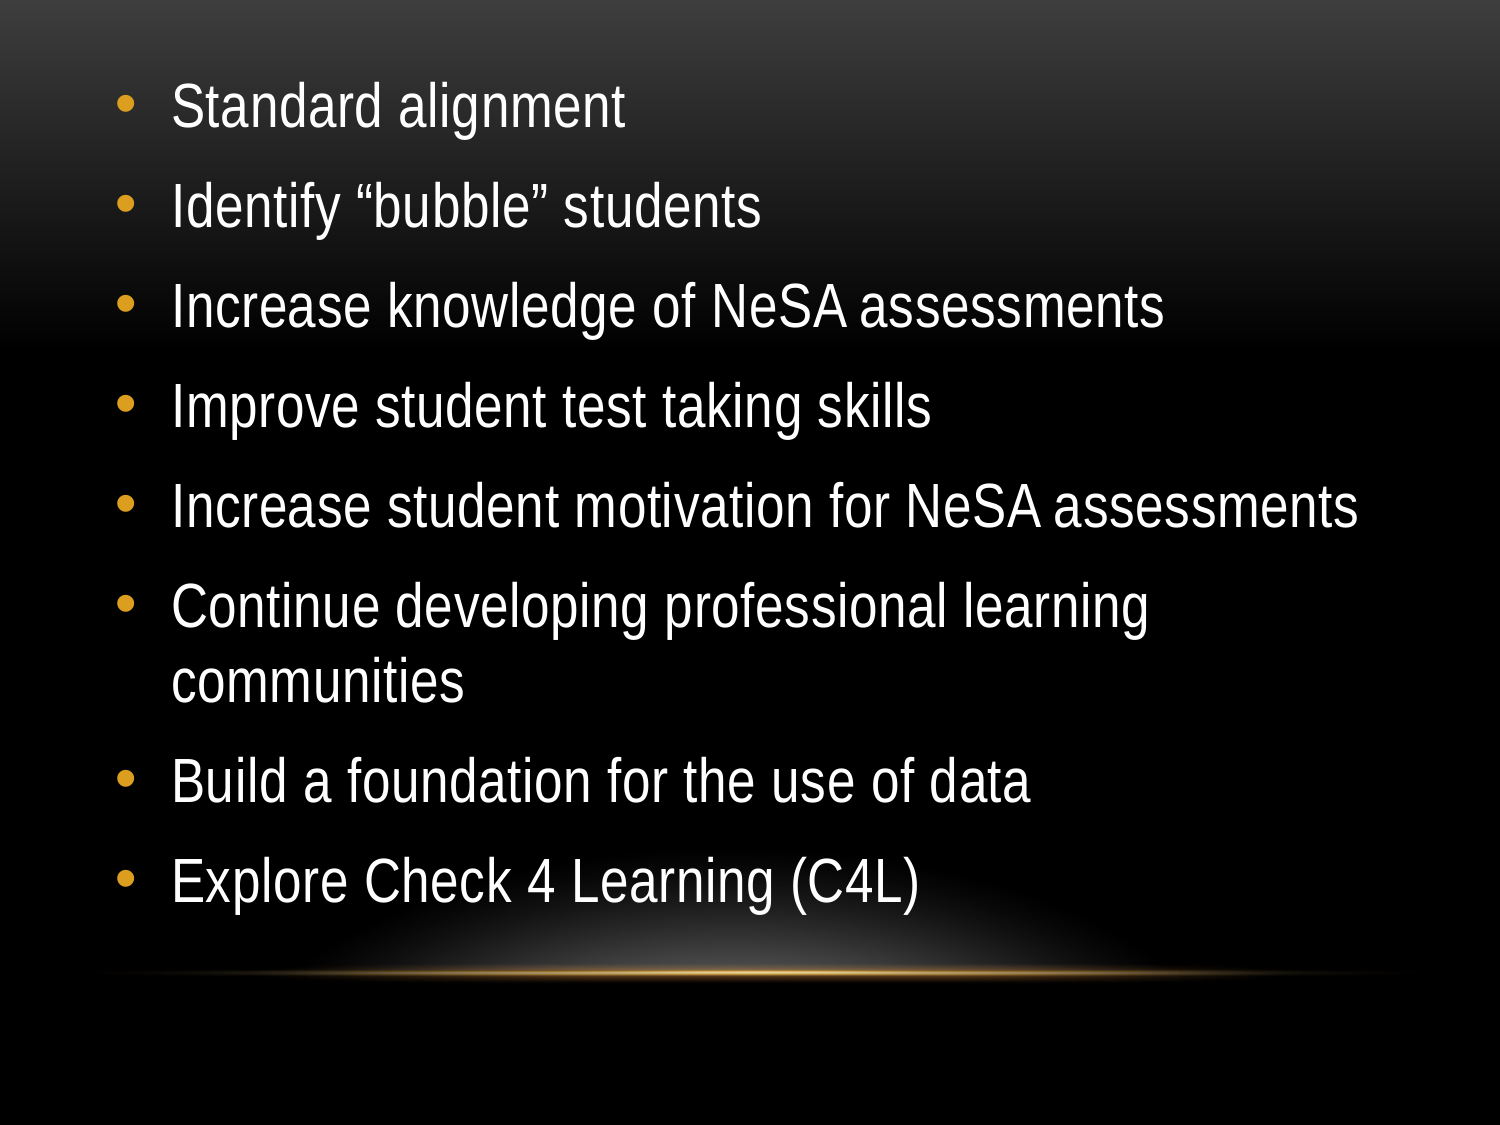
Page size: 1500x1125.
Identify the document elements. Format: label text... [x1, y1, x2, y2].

picture [0, 0, 1500, 1125]
list Standard alignment Identify “bubble” students Increase knowledge of NeSA assessments Improve student test taking skills Increase student motivation for NeSA assessments Continue developing professional learning communities Build a foundation for the use of data Explore Check 4 Learning (C4L) [99, 57, 1400, 938]
